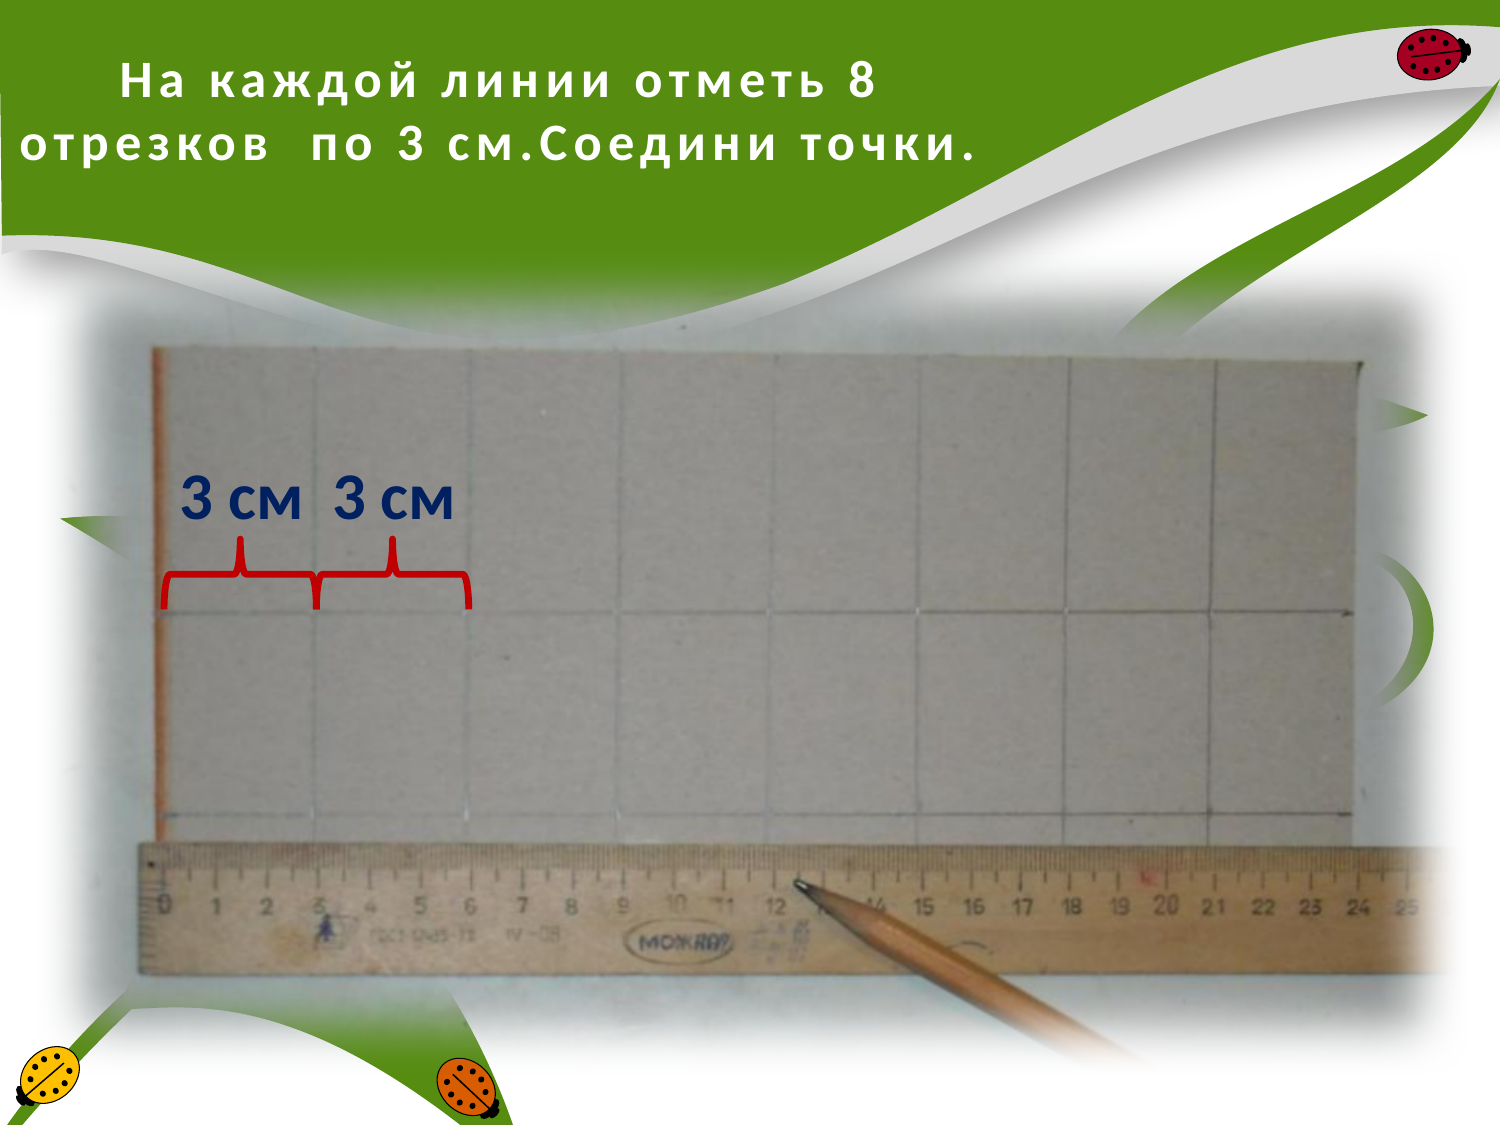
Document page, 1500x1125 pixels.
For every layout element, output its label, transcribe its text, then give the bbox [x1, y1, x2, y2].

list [34, 245, 1470, 1079]
title На каждой линии отметь 8 отрезков по 3 см.Соедини точки. [3, 7, 998, 209]
